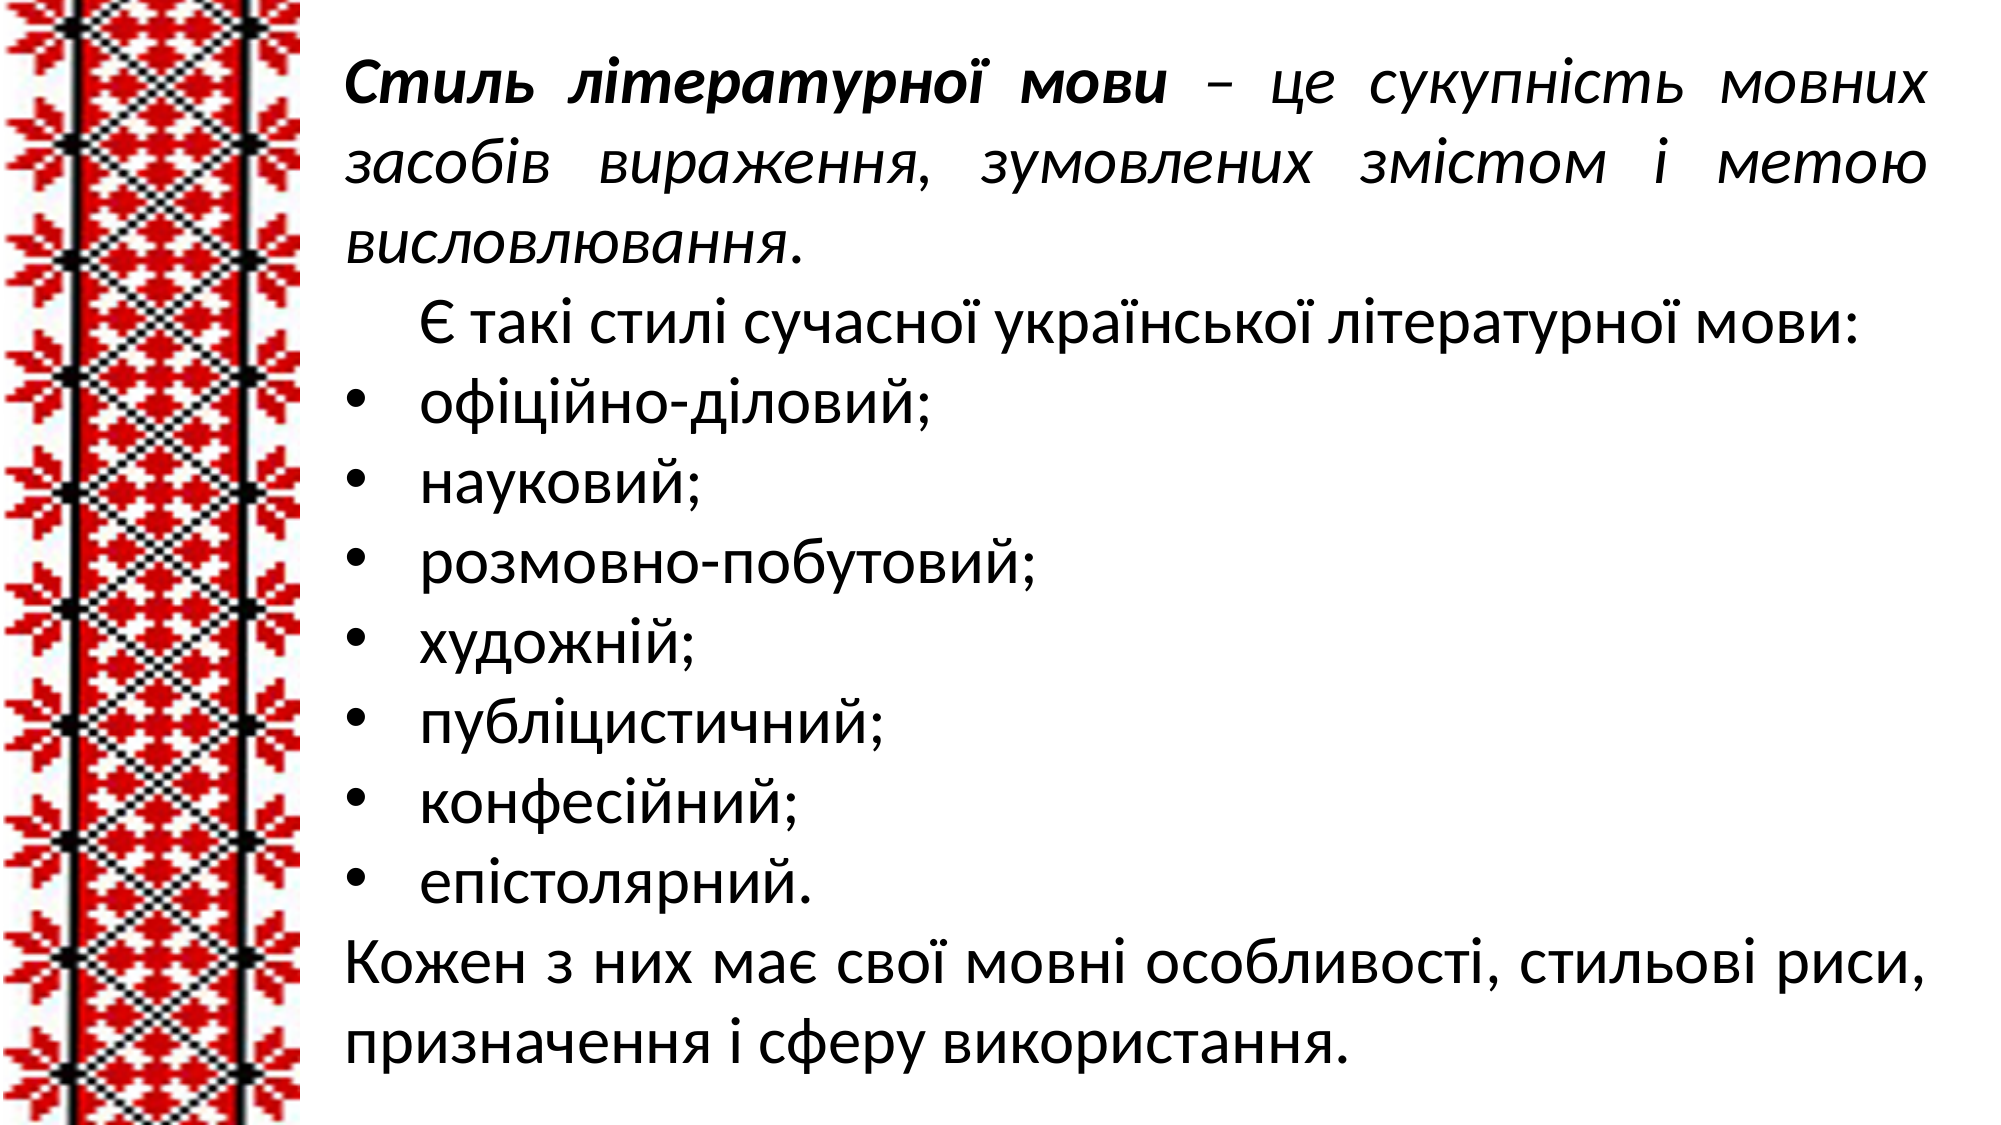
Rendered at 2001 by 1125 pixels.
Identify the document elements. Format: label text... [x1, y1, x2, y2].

picture [3, 0, 300, 1125]
text_box Стиль літературної мови – це сукупність мовних засобів вираження, зумовлених змістом і метою висловлювання. Є такі стилі сучасної української літературної мови: офіційно-діловий; науковий; розмовно-побутовий; художній; публіцистичний; конфесійний; епістолярний. Кожен з них має свої мовні особливості, стильові риси, призначення і сферу використання. [329, 29, 1944, 1084]
